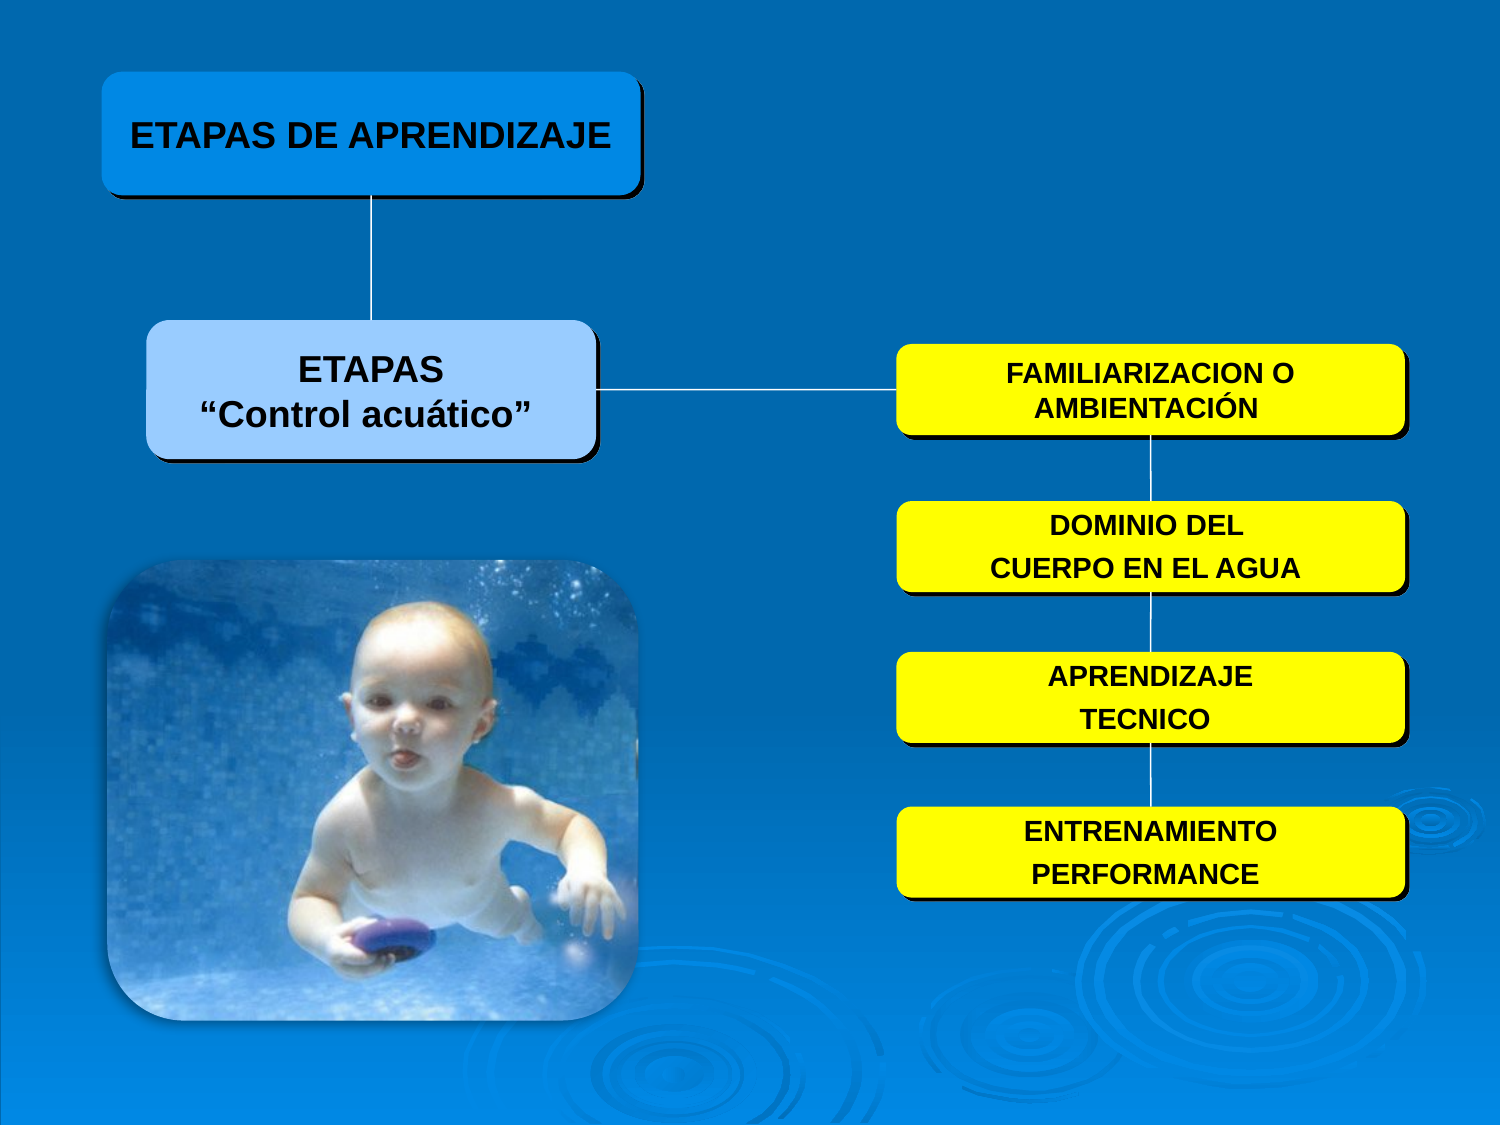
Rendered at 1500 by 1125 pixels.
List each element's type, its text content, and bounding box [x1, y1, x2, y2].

text_box DOMINIO DEL CUERPO EN EL AGUA [896, 501, 1406, 593]
picture [106, 559, 639, 1021]
text_box FAMILIARIZACION O AMBIENTACIÓN [896, 343, 1405, 436]
text_box ETAPAS DE APRENDIZAJE [101, 71, 641, 196]
text_box APRENDIZAJE TECNICO [896, 651, 1405, 743]
text_box ETAPAS “Control acuático” [146, 320, 597, 460]
text_box ENTRENAMIENTO PERFORMANCE [896, 806, 1406, 898]
